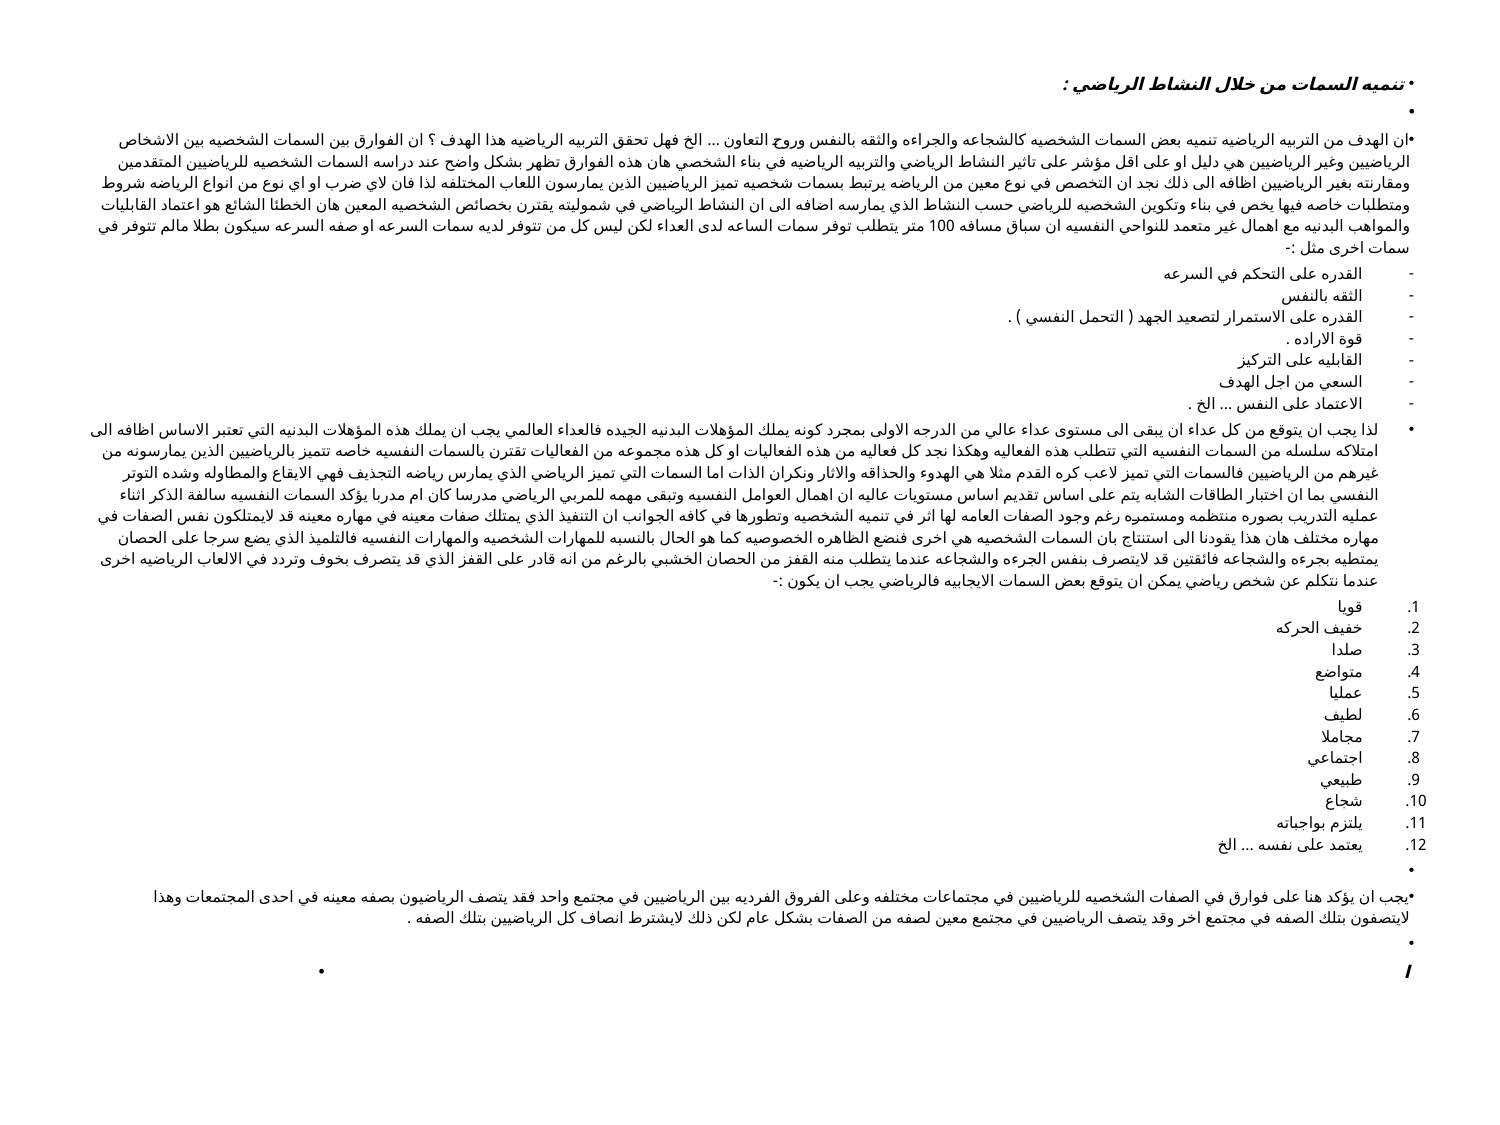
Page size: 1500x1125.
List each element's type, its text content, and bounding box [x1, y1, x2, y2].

list تنميه السمات من خلال النشاط الرياضي : ان الهدف من التربيه الرياضيه تنميه بعض السمات الشخصيه كالشجاعه والجراءه والثقه بالنفس وروح التعاون ... الخ فهل تحقق التربيه الرياضيه هذا الهدف ؟ ان الفوارق بين السمات الشخصيه بين الاشخاص الرياضيين وغير الرياضيين هي دليل او على اقل مؤشر على تاثير النشاط الرياضي والتربيه الرياضيه في بناء الشخصي هان هذه الفوارق تظهر بشكل واضح عند دراسه السمات الشخصيه للرياضيين المتقدمين ومقارنته بغير الرياضيين اظافه الى ذلك نجد ان التخصص في نوع معين من الرياضه يرتبط بسمات شخصيه تميز الرياضيين الذين يمارسون اللعاب المختلفه لذا فان لاي ضرب او اي نوع من انواع الرياضه شروط ومتطلبات خاصه فيها يخص في بناء وتكوين الشخصيه للرياضي حسب النشاط الذي يمارسه اضافه الى ان النشاط الرياضي في شموليته يقترن بخصائص الشخصيه المعين هان الخطئا الشائع هو اعتماد القابليات والمواهب البدنيه مع اهمال غير متعمد للنواحي النفسيه ان سباق مسافه 100 متر يتطلب توفر سمات الساعه لدى العداء لكن ليس كل من تتوفر لديه سمات السرعه او صفه السرعه سيكون بطلا مالم تتوفر في سمات اخرى مثل :- القدره على التحكم في السرعه الثقه بالنفس القدره على الاستمرار لتصعيد الجهد ( التحمل النفسي ) . قوة الاراده . القابليه على التركيز السعي من اجل الهدف الاعتماد على النفس ... الخ . لذا يجب ان يتوقع من كل عداء ان يبقى الى مستوى عداء عالي من الدرجه الاولى بمجرد كونه يملك المؤهلات البدنيه الجيده فالعداء العالمي يجب ان يملك هذه المؤهلات البدنيه التي تعتبر الاساس اظافه الى امتلاكه سلسله من السمات النفسيه التي تتطلب هذه الفعاليه وهكذا نجد كل فعاليه من هذه الفعاليات او كل هذه مجموعه من الفعاليات تقترن بالسمات النفسيه خاصه تتميز بالرياضيين الذين يمارسونه من غيرهم من الرياضيين فالسمات التي تميز لاعب كره القدم مثلا هي الهدوء والحذاقه والاثار ونكران الذات اما السمات التي تميز الرياضي الذي يمارس رياضه التجذيف فهي الايقاع والمطاوله وشده التوتر النفسي بما ان اختبار الطاقات الشابه يتم على اساس تقديم اساس مستويات عاليه ان اهمال العوامل النفسيه وتبقى مهمه للمربي الرياضي مدرسا كان ام مدربا يؤكد السمات النفسيه سالفة الذكر اثناء عمليه التدريب بصوره منتظمه ومستمره رغم وجود الصفات العامه لها اثر في تنميه الشخصيه وتطورها في كافه الجوانب ان التنفيذ الذي يمتلك صفات معينه في مهاره معينه قد لايمتلكون نفس الصفات في مهاره مختلف هان هذا يقودنا الى استنتاج بان السمات الشخصيه هي اخرى فنضع الظاهره الخصوصيه كما هو الحال بالنسبه للمهارات الشخصيه والمهارات النفسيه فالتلميذ الذي يضع سرجا على الحصان يمتطيه بجرءه والشجاعه فائقتين قد لايتصرف بنفس الجرءه والشجاعه عندما يتطلب منه القفز من الحصان الخشبي بالرغم من انه قادر على القفز الذي قد يتصرف بخوف وتردد في الالعاب الرياضيه اخرى عندما نتكلم عن شخص رياضي يمكن ان يتوقع بعض السمات الايجابيه فالرياضي يجب ان يكون :- قويا خفيف الحركه صلدا متواضع عمليا لطيف مجاملا اجتماعي طبيعي شجاع يلتزم بواجباته يعتمد على نفسه ... الخ يجب ان يؤكد هنا على فوارق في الصفات الشخصيه للرياضيين في مجتماعات مختلفه وعلى الفروق الفرديه بين الرياضيين في مجتمع واحد فقد يتصف الرياضيون بصفه معينه في احدى المجتمعات وهذا لايتصفون بتلك الصفه في مجتمع اخر وقد يتصف الرياضيين في مجتمع معين لصفه من الصفات بشكل عام لكن ذلك لايشترط انصاف كل الرياضيين بتلك الصفه . ا [75, 62, 1425, 1005]
